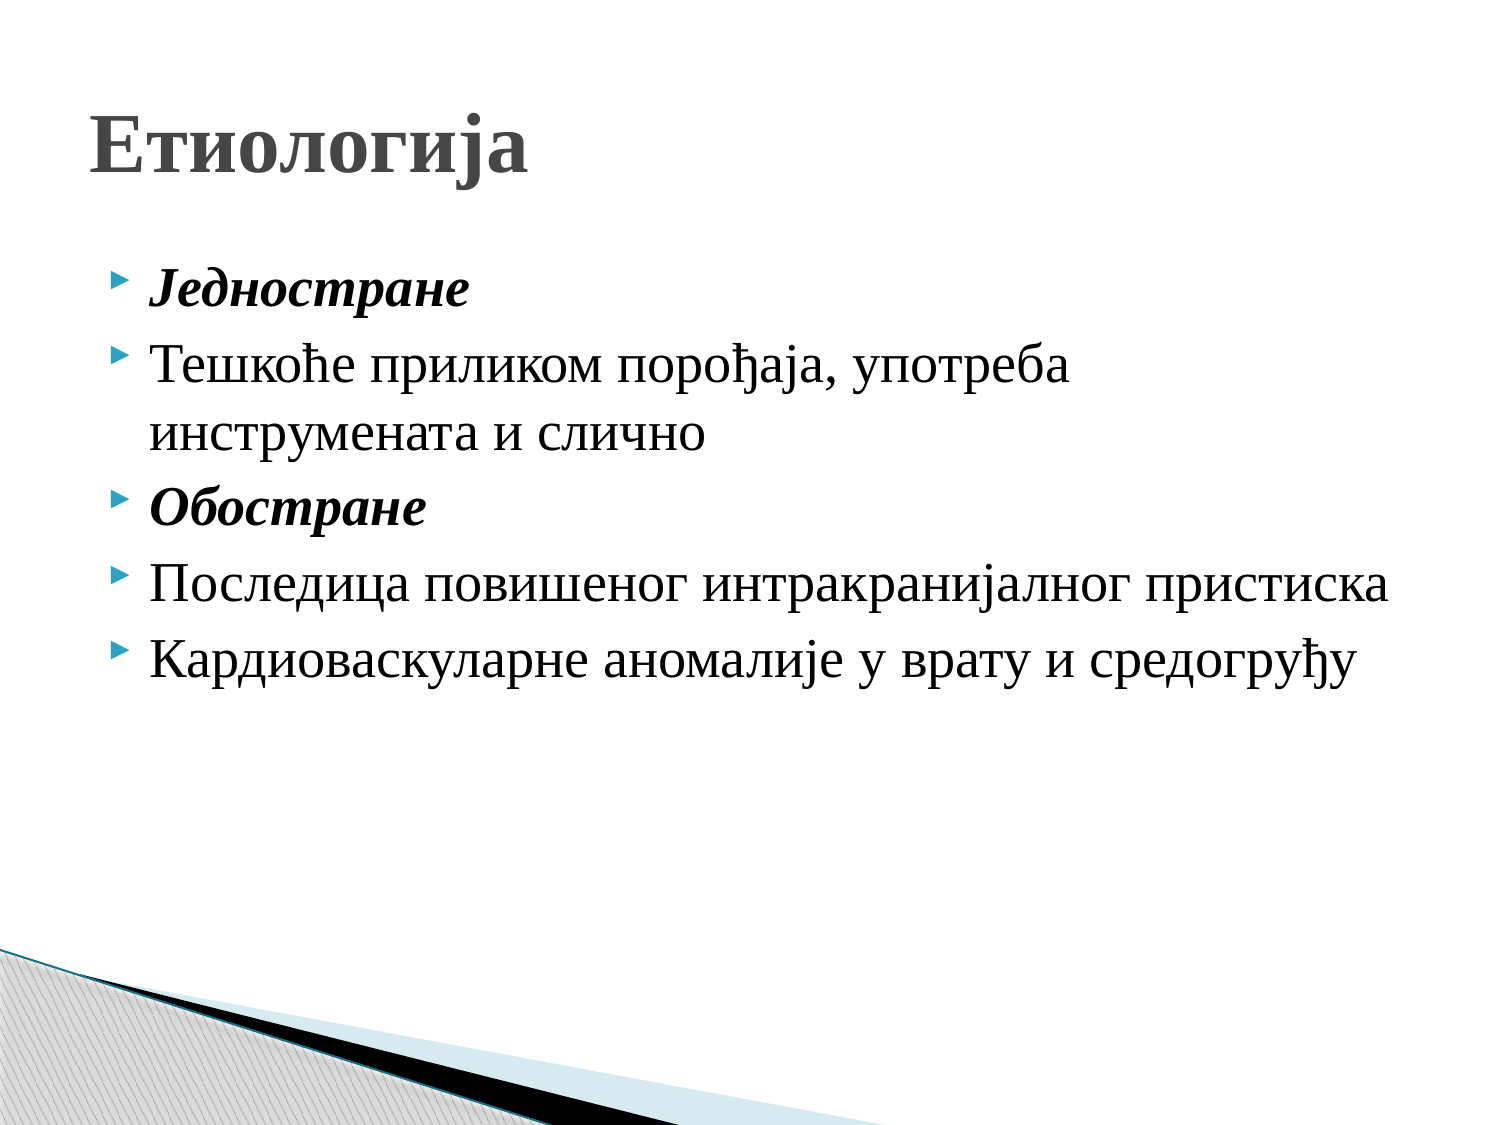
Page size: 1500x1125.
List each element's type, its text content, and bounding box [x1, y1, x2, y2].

title Етиологија [75, 45, 1425, 233]
list Једностране Тешкоће приликом порођаја, употреба инструмената и слично Обостране Последица повишеног интракранијалног пристиска Кардиоваскуларне аномалије у врату и средогруђу [75, 243, 1425, 986]
